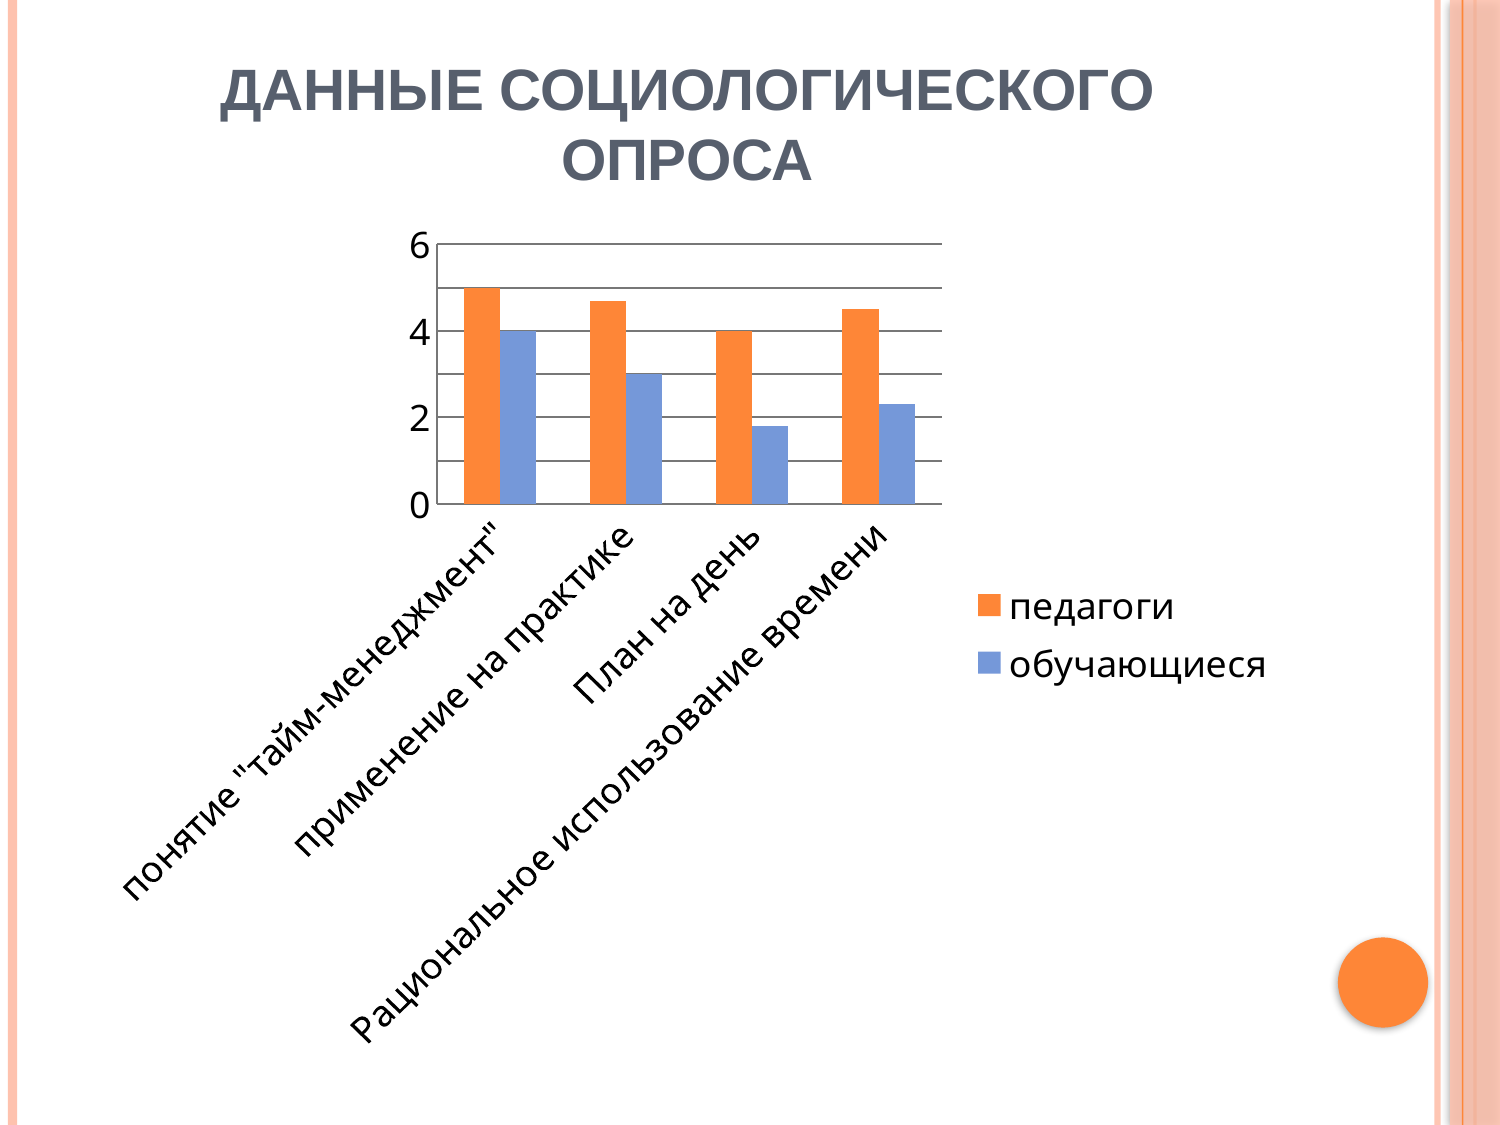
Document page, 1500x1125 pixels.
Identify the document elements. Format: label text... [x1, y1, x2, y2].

title ДАННЫЕ СОЦИОЛОГИЧЕСКОГО ОПРОСА [75, 45, 1300, 200]
chart [82, 218, 1293, 1055]
